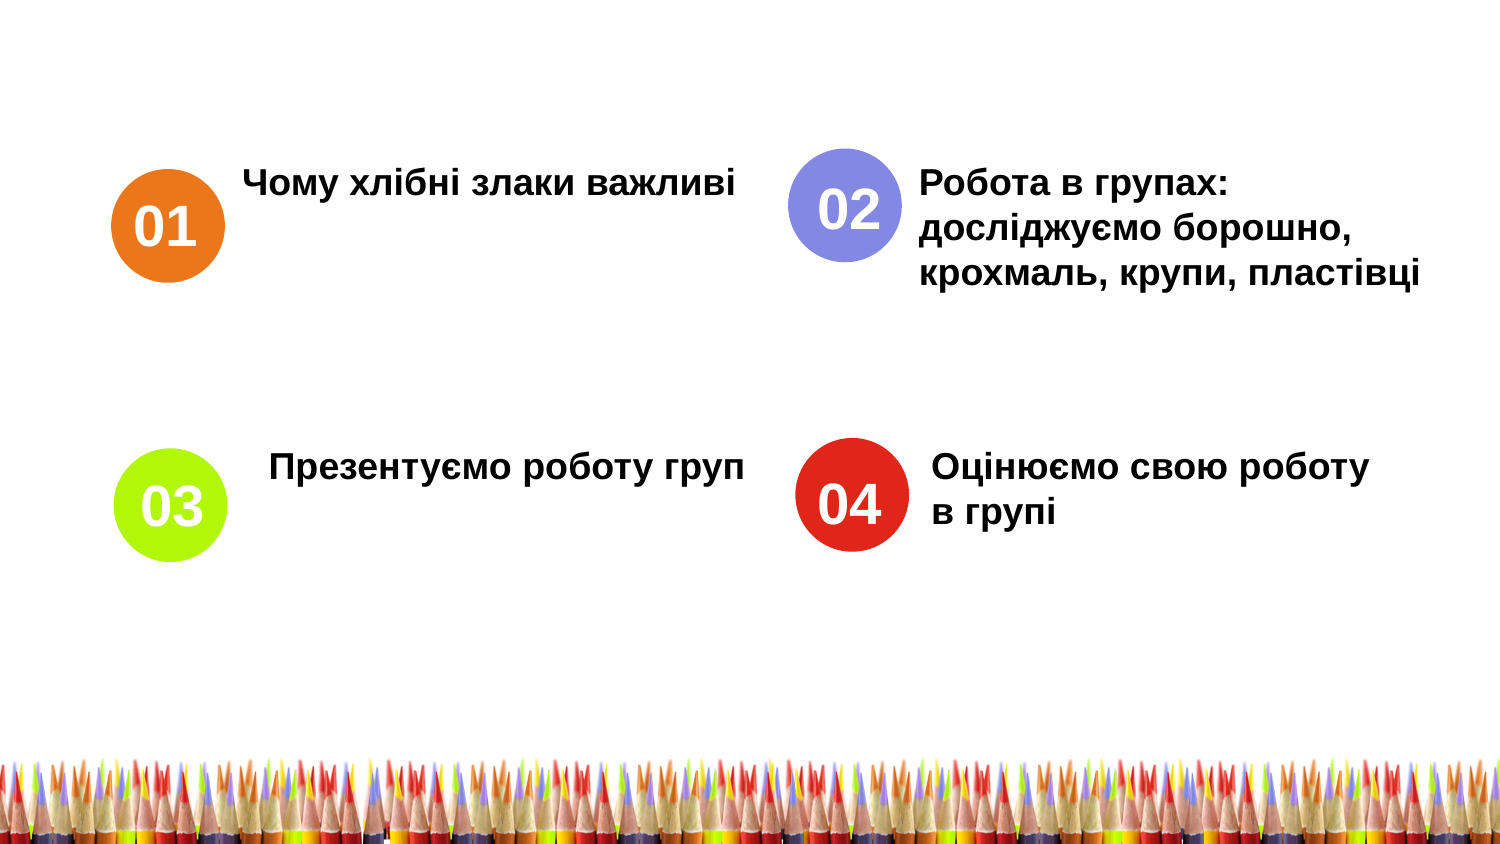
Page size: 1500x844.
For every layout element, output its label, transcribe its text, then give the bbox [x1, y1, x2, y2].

text_box 03 [125, 468, 225, 539]
picture [0, 756, 1500, 844]
text_box [123, 166, 213, 187]
text_box [786, 211, 892, 265]
text_box Чому хлібні злаки важливі [227, 150, 821, 211]
text_box [810, 536, 895, 554]
text_box 02 [802, 171, 902, 242]
text_box [225, 482, 230, 528]
text_box Робота в групах: досліджуємо борошно, крохмаль, крупи, пластівці [904, 150, 1447, 301]
text_box [793, 435, 912, 527]
text_box [821, 146, 893, 171]
text_box 04 [802, 465, 902, 536]
text_box Оцінюємо свою роботу в групі [916, 434, 1459, 540]
text_box 01 [118, 187, 218, 258]
text_box [111, 446, 219, 565]
text_box Презентуємо роботу груп [253, 434, 762, 495]
text_box [109, 194, 227, 285]
